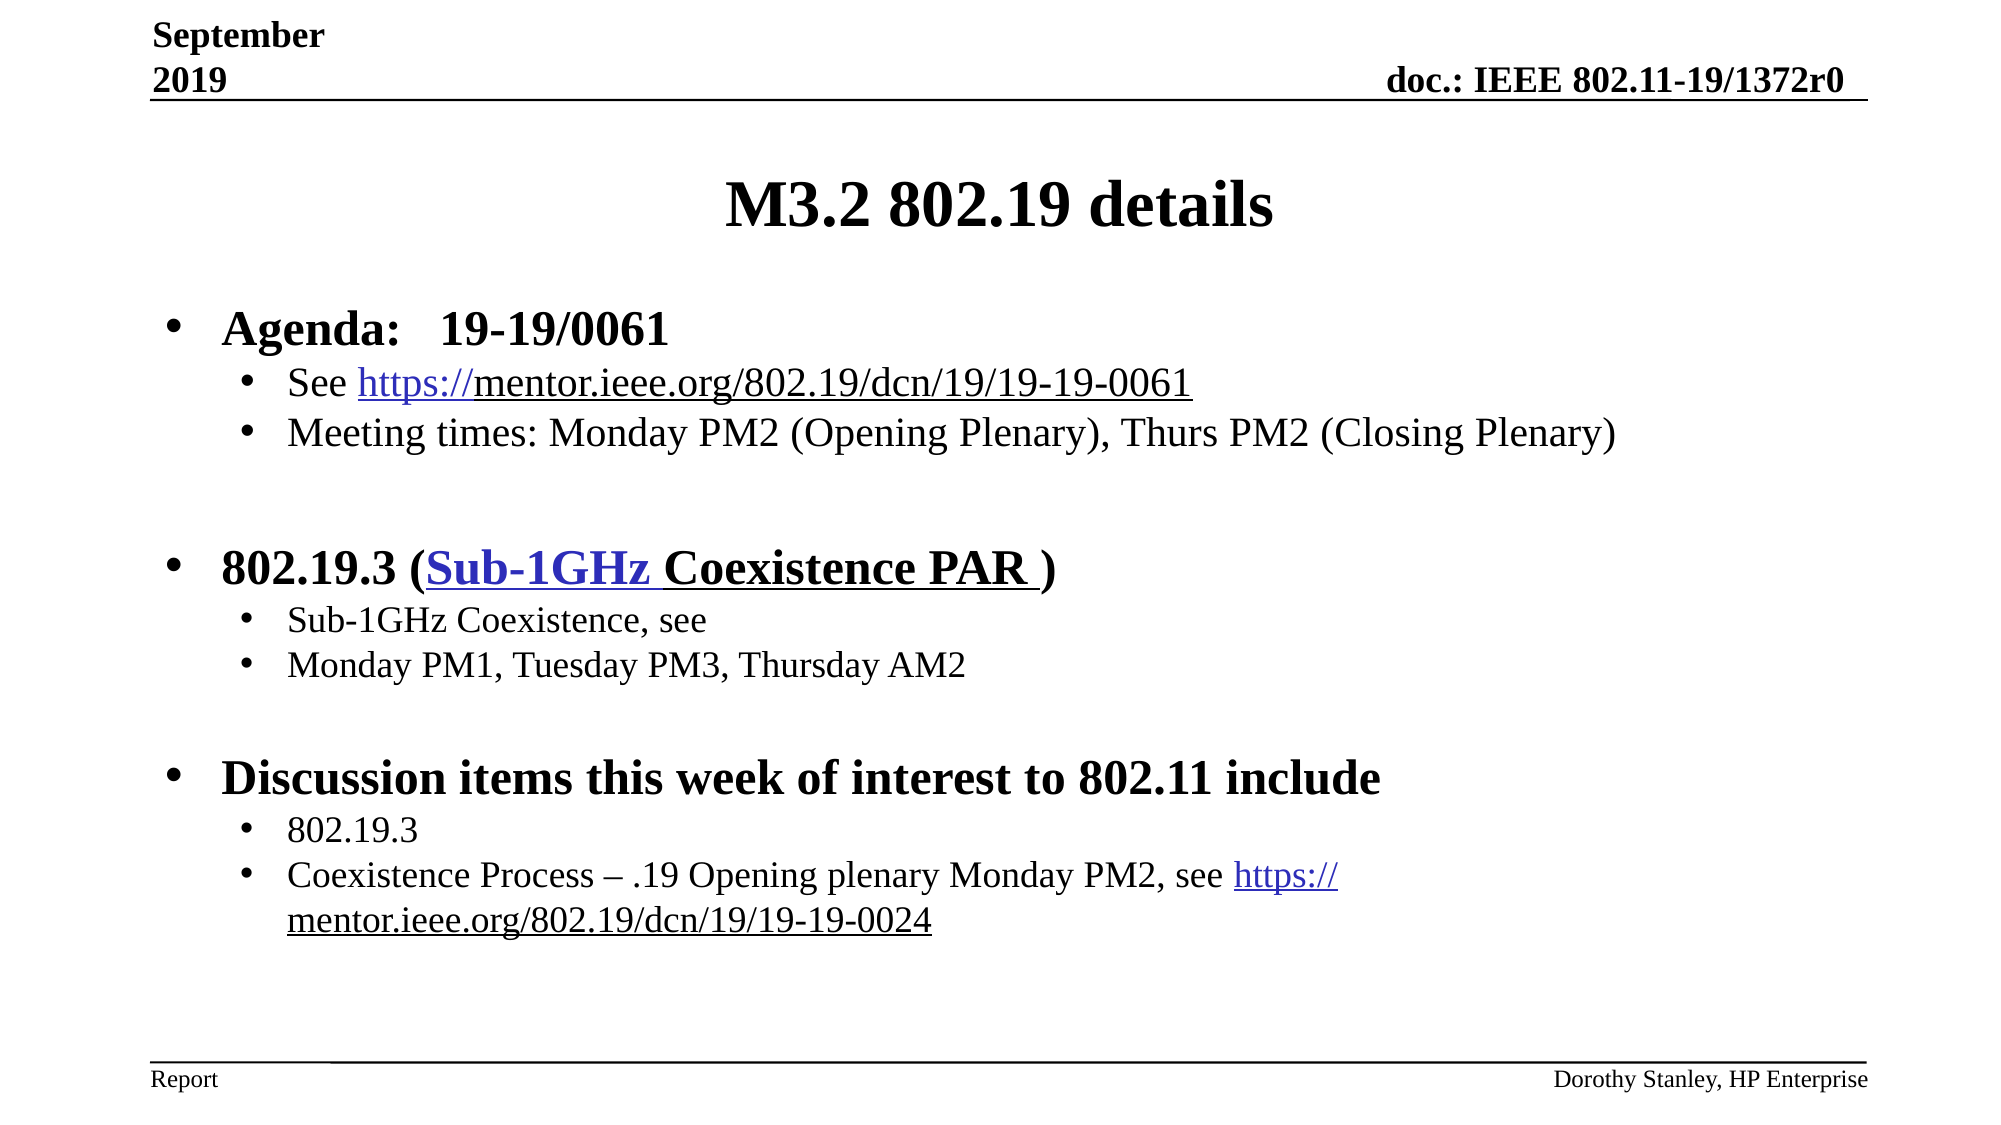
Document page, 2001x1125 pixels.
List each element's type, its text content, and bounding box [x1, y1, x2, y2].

title M3.2 802.19 details [150, 112, 1850, 287]
footer Dorothy Stanley, HP Enterprise [1512, 1061, 1869, 1093]
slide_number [152, 54, 406, 101]
list Agenda: 19-19/0061 See https://mentor.ieee.org/802.19/dcn/19/19-19-0061 Meeting times: Monday PM2 (Opening Plenary), Thurs PM2 (Closing Plenary) 802.19.3 (Sub-1GHz Coexistence PAR ) Sub-1GHz Coexistence, see Monday PM1, Tuesday PM3, Thursday AM2 Discussion items this week of interest to 802.11 include 802.19.3 Coexistence Process – .19 Opening plenary Monday PM2, see https://mentor.ieee.org/802.19/dcn/19/19-19-0024 [150, 287, 1850, 1025]
